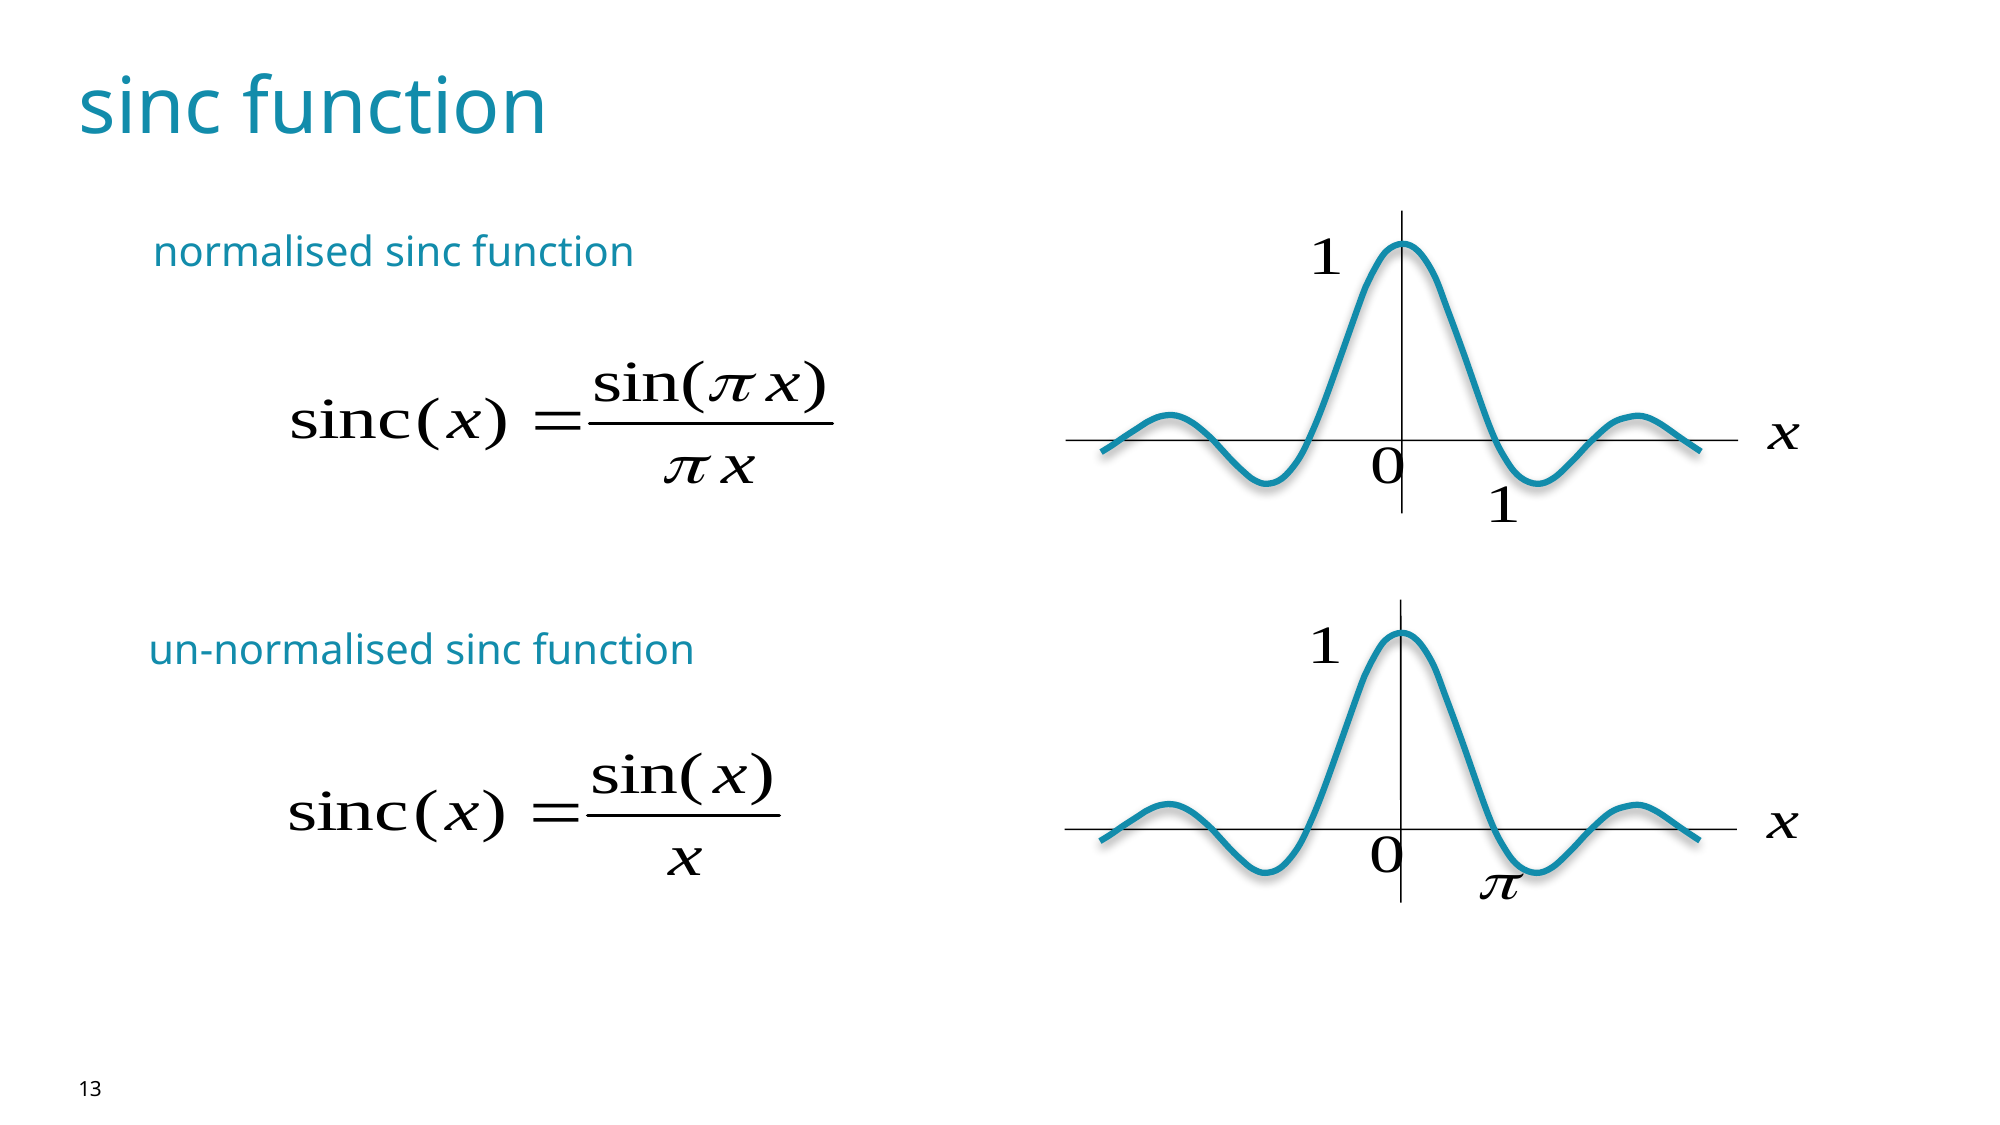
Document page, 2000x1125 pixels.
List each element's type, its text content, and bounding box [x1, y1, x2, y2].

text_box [1064, 599, 1814, 914]
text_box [279, 345, 851, 512]
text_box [1065, 210, 1815, 533]
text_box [277, 737, 797, 889]
text_box un-normalised sinc function [133, 615, 711, 680]
text_box normalised sinc function [138, 217, 650, 283]
title sinc function [78, 55, 1910, 150]
